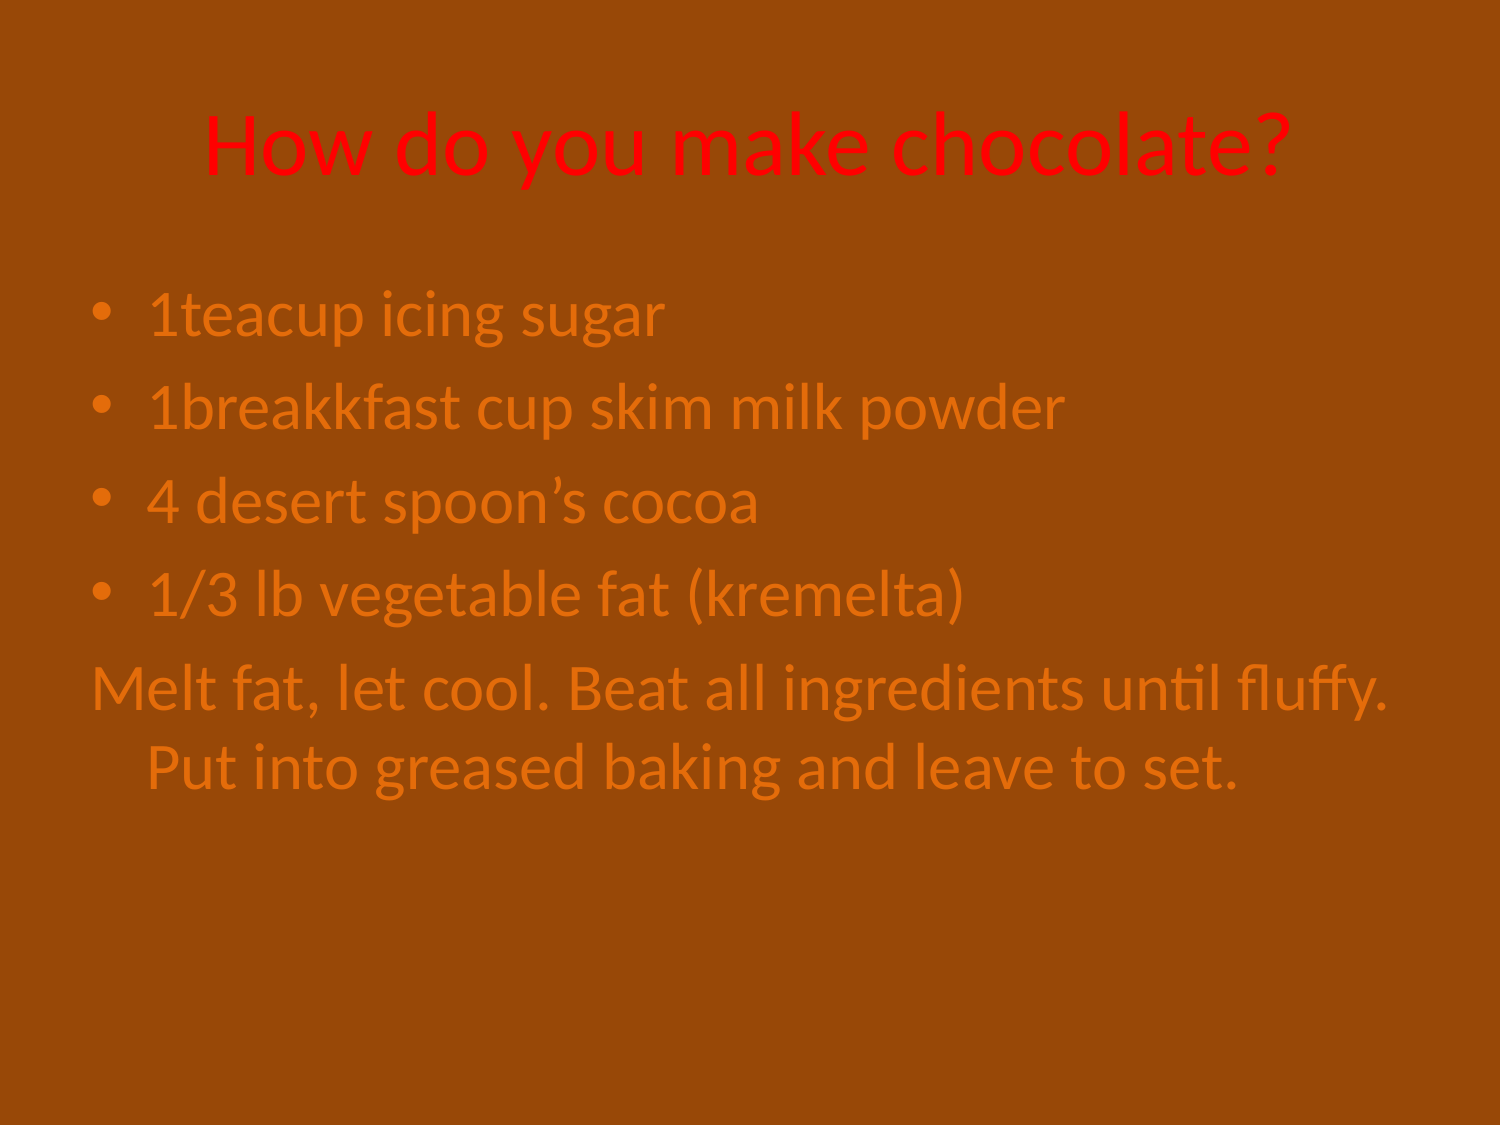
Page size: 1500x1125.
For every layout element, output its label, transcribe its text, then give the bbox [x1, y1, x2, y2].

title How do you make chocolate? [75, 45, 1425, 233]
list 1teacup icing sugar 1breakkfast cup skim milk powder 4 desert spoon’s cocoa 1/3 lb vegetable fat (kremelta) Melt fat, let cool. Beat all ingredients until fluffy. Put into greased baking and leave to set. [75, 262, 1425, 1005]
